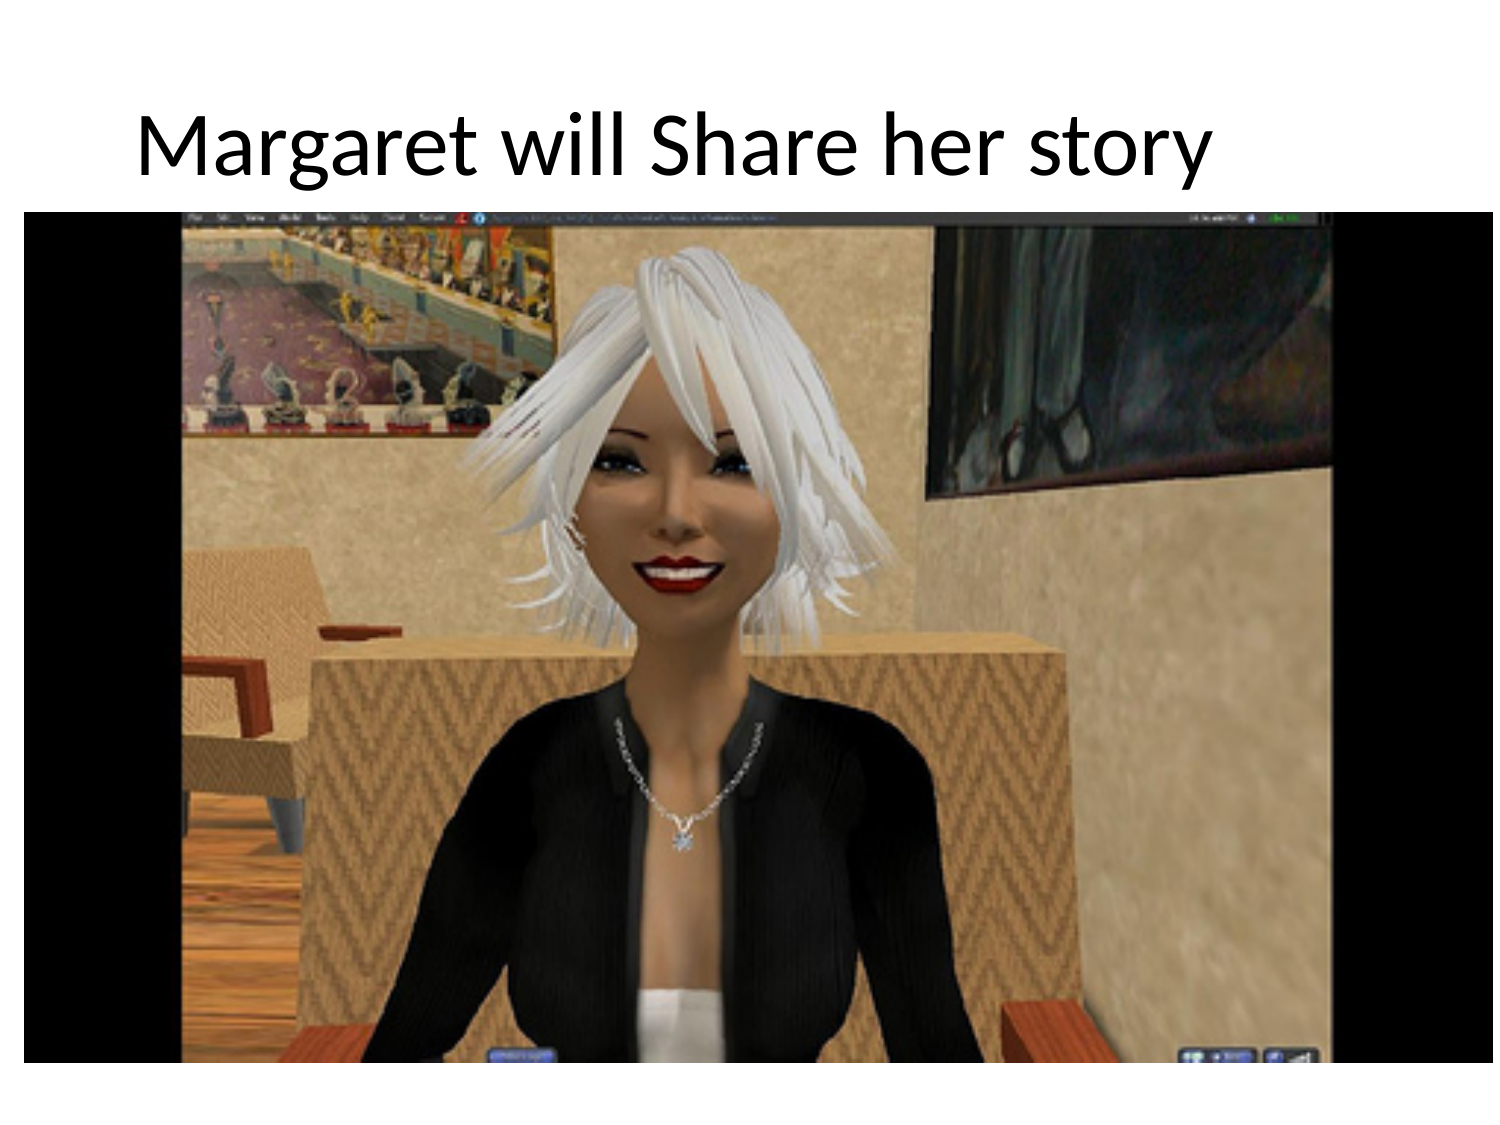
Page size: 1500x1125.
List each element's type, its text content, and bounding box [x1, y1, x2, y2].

title Margaret will Share her story [0, 45, 1350, 233]
picture [24, 212, 1494, 1063]
